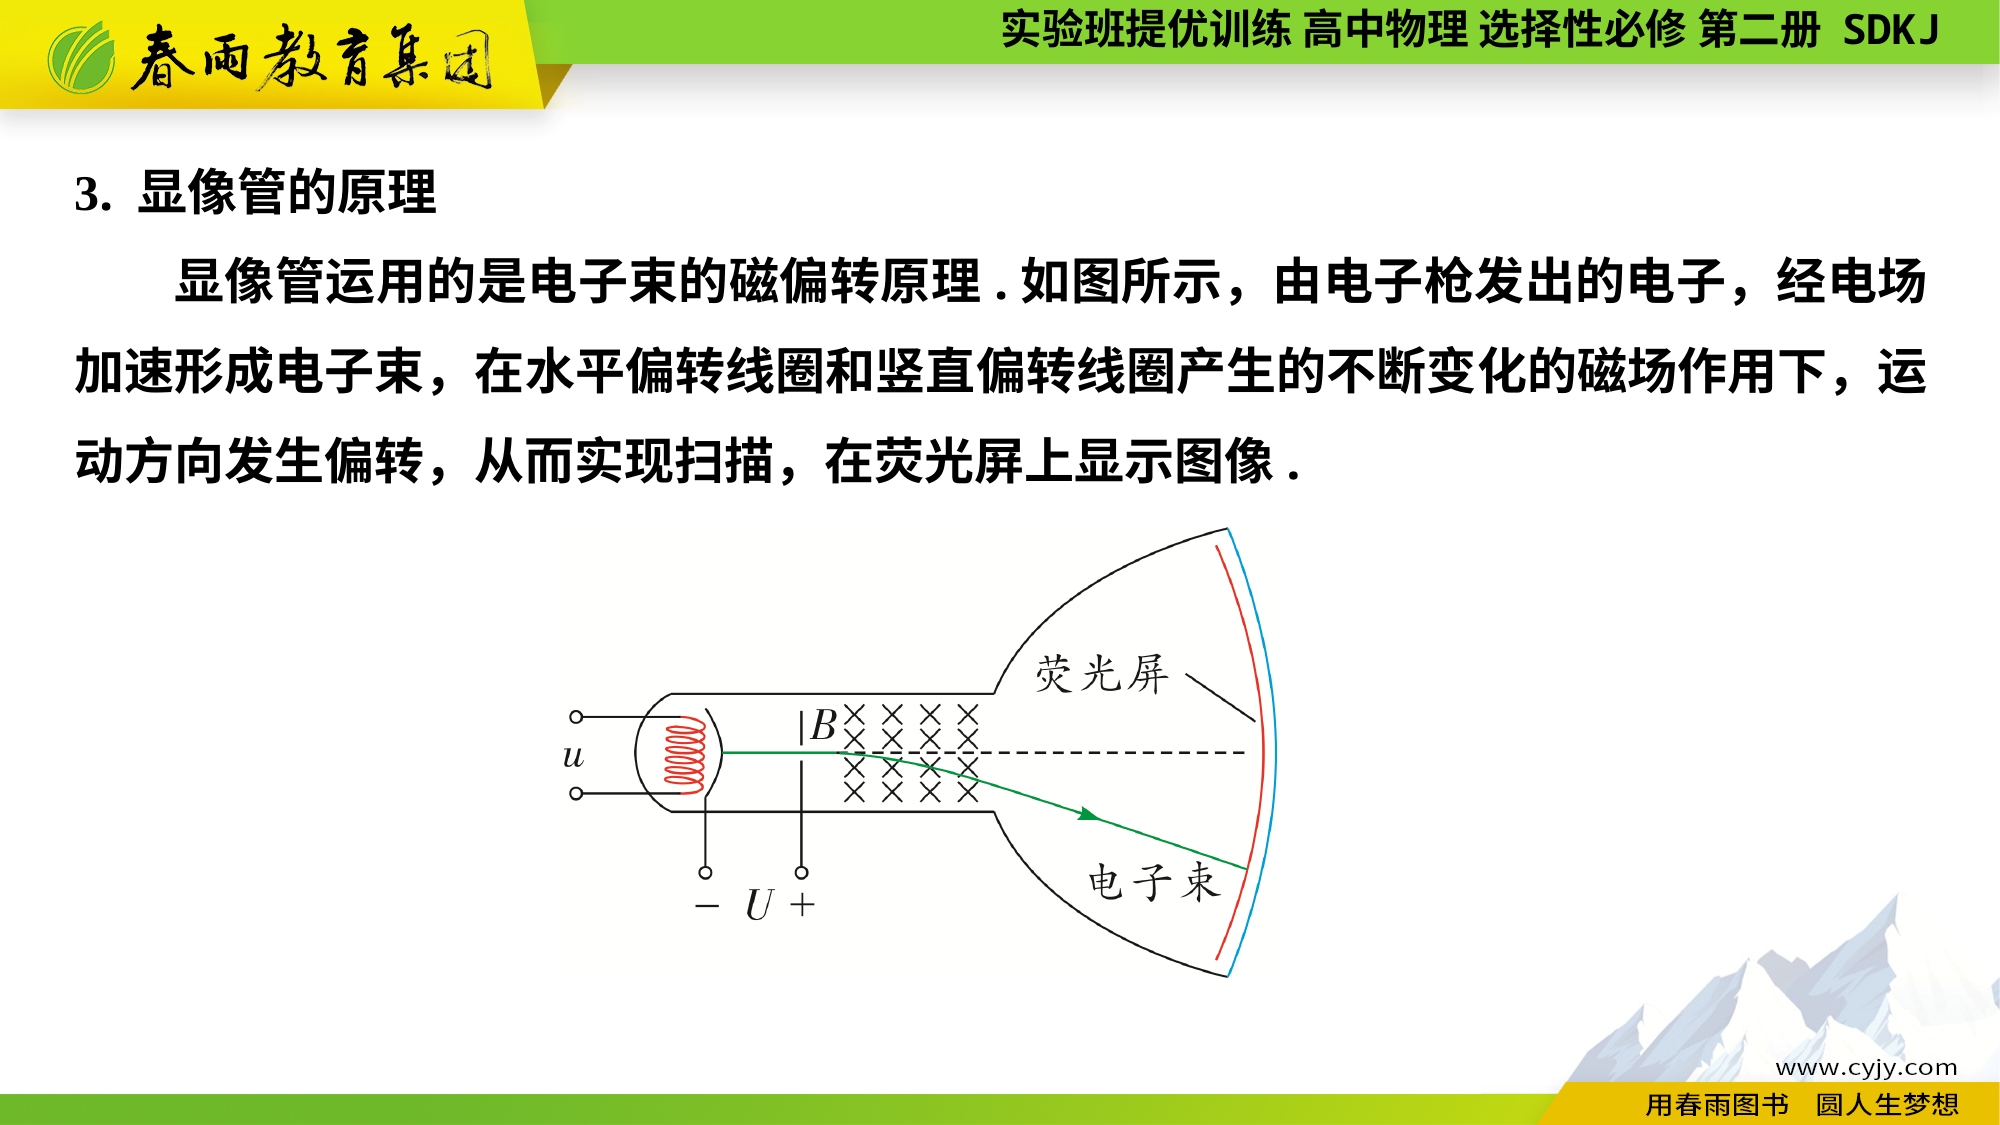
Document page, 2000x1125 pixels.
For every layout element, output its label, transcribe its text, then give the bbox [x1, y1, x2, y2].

picture [0, 0, 2000, 1125]
list 3. 显像管的原理 显像管运用的是电子束的磁偏转原理.如图所示，由电子枪发出的电子，经电场加速形成电子束，在水平偏转线圈和竖直偏转线圈产生的不断变化的磁场作用下，运动方向发生偏转，从而实现扫描，在荧光屏上显示图像. [59, 122, 1944, 490]
